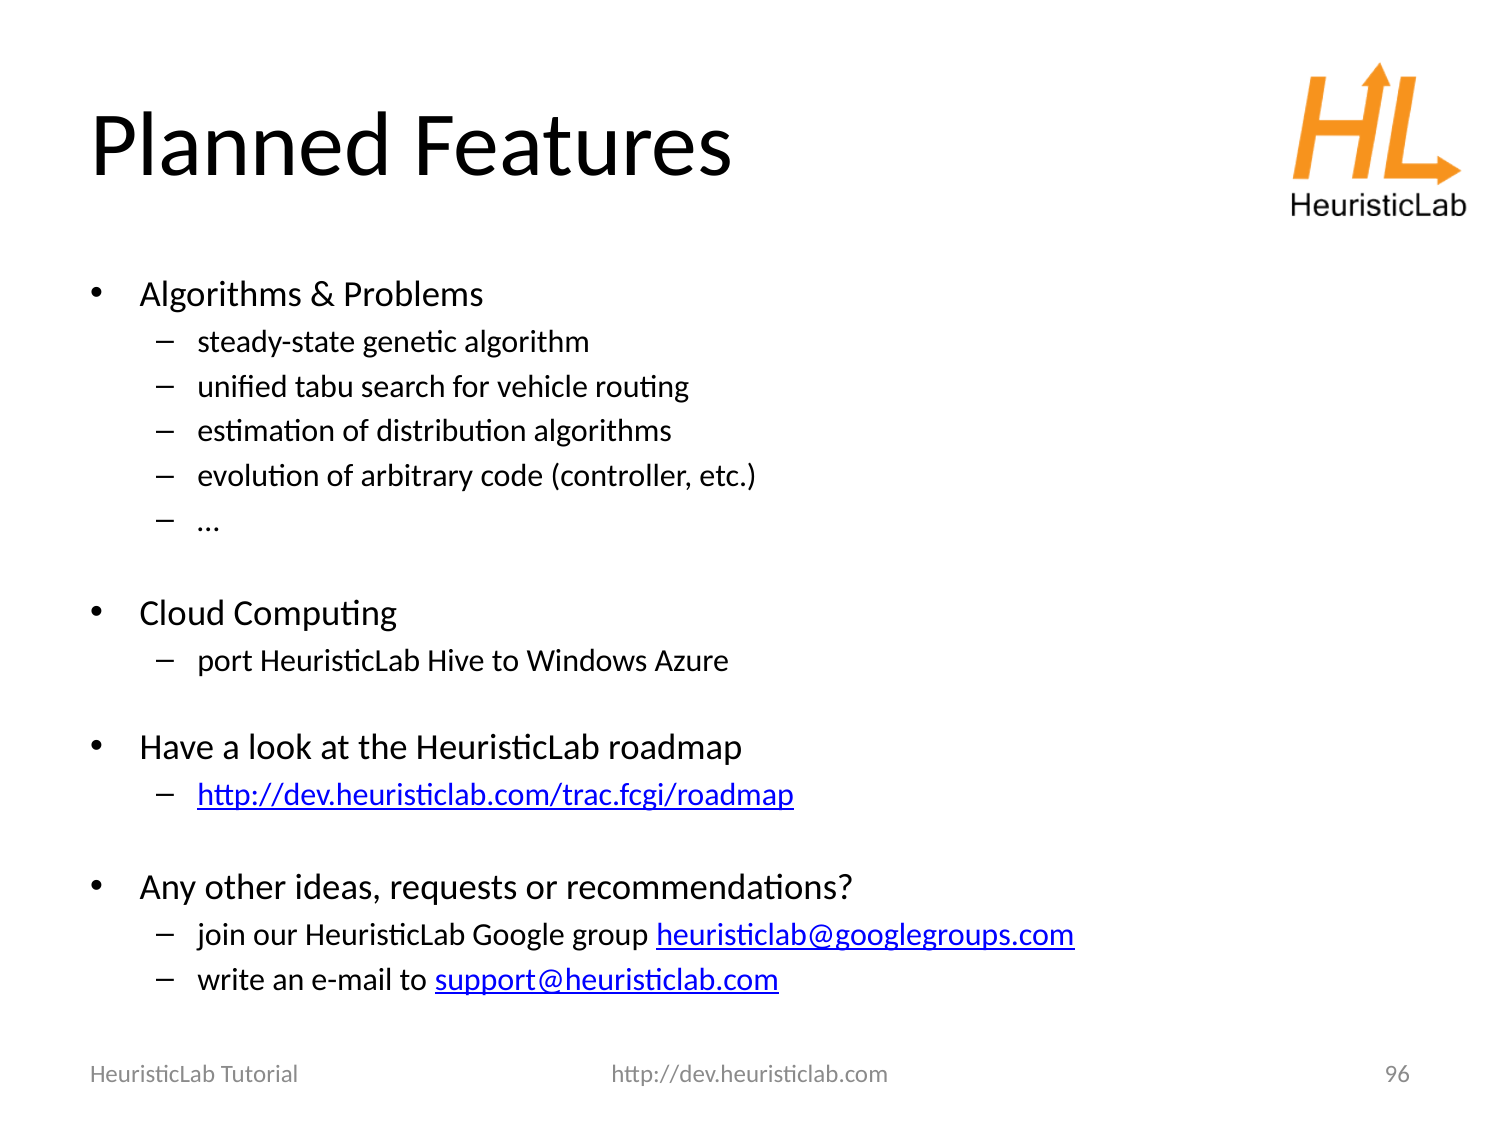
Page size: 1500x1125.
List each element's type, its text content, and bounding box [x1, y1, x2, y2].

title Planned Features [75, 45, 1282, 233]
footer http://dev.heuristiclab.com [512, 1042, 988, 1103]
picture [1281, 27, 1474, 244]
list Algorithms & Problems steady-state genetic algorithm unified tabu search for vehicle routing estimation of distribution algorithms evolution of arbitrary code (controller, etc.) … Cloud Computing port HeuristicLab Hive to Windows Azure Have a look at the HeuristicLab roadmap http://dev.heuristiclab.com/trac.fcgi/roadmap Any other ideas, requests or recommendations? join our HeuristicLab Google group heuristiclab@googlegroups.com write an e-mail to support@heuristiclab.com [75, 262, 1425, 1012]
slide_number 96 [1074, 1042, 1425, 1103]
slide_number HeuristicLab Tutorial [75, 1042, 425, 1103]
